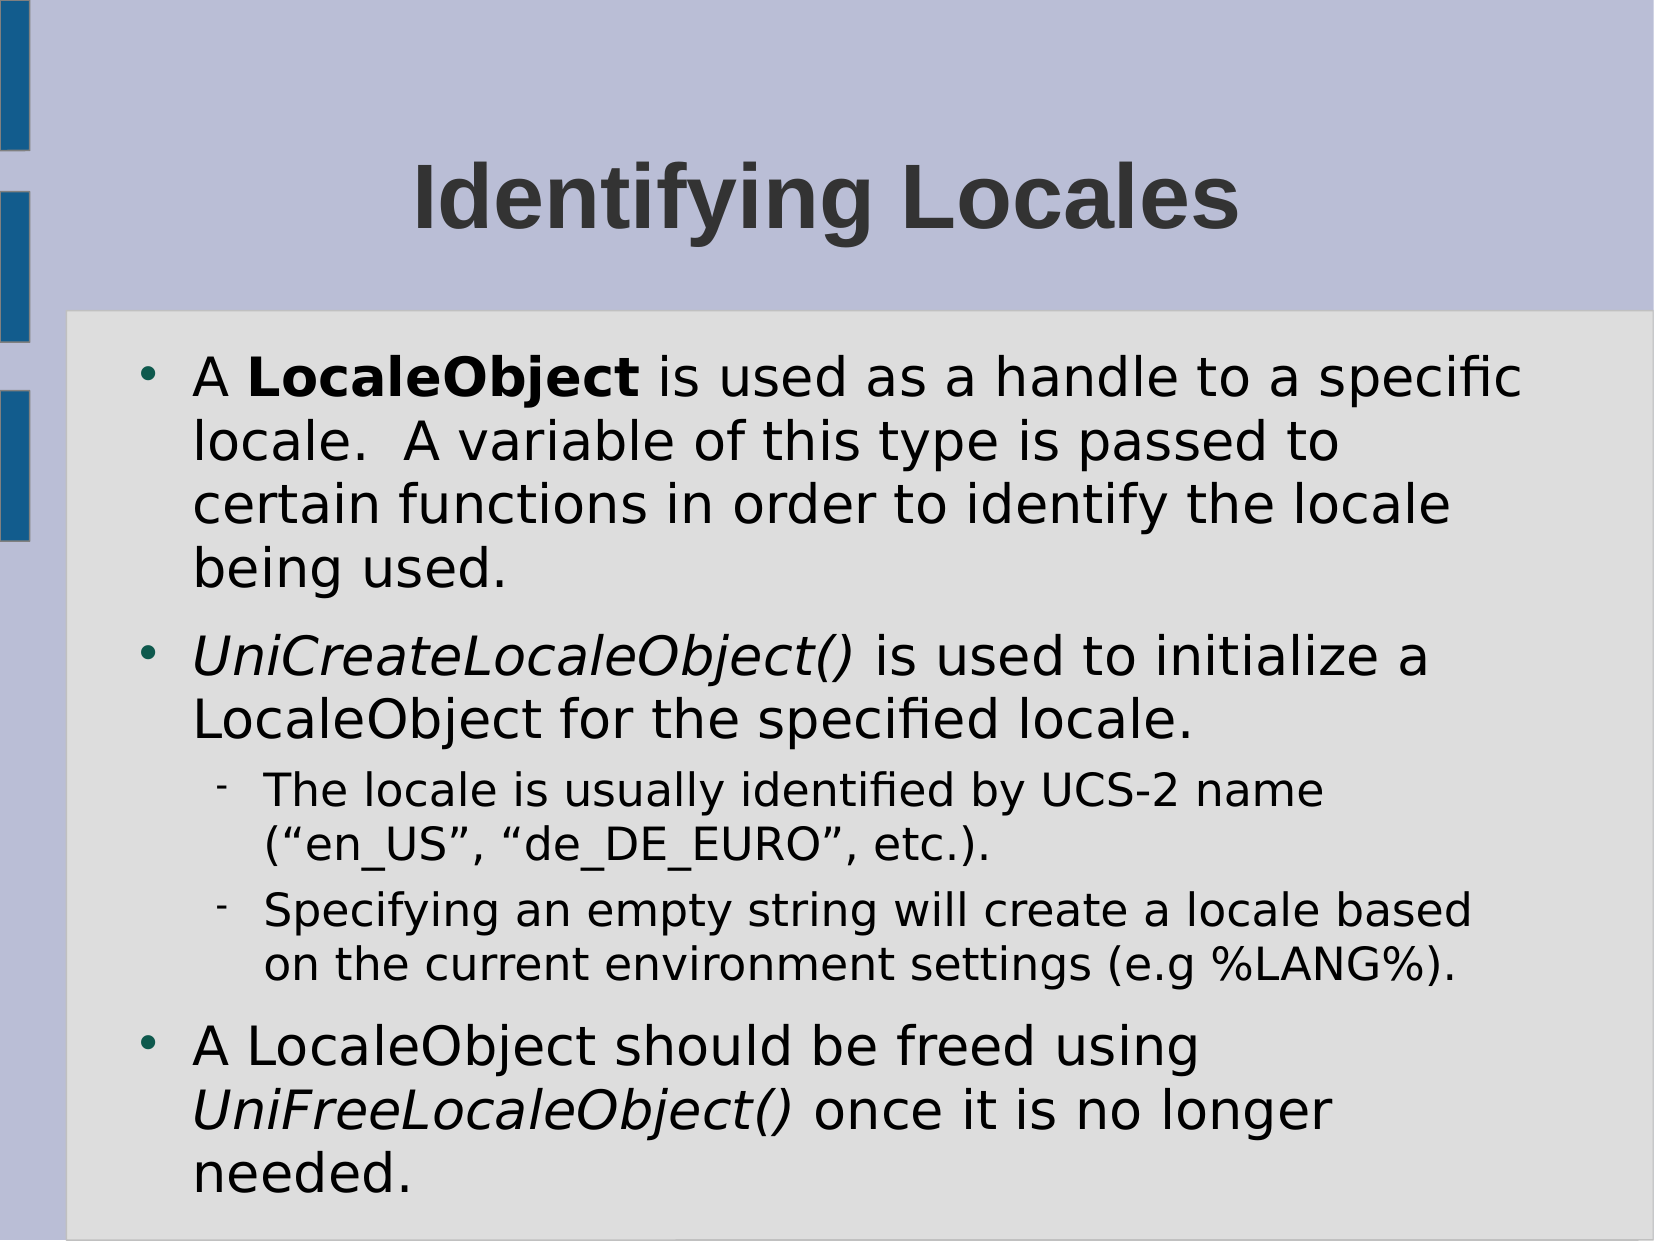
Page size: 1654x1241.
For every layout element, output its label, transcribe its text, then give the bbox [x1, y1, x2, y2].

title Identifying Locales [121, 91, 1534, 299]
list A LocaleObject is used as a handle to a specific locale. A variable of this type is passed to certain functions in order to identify the locale being used. UniCreateLocaleObject() is used to initialize a LocaleObject for the specified locale. The locale is usually identified by UCS-2 name (“en_US”, “de_DE_EURO”, etc.). Specifying an empty string will create a locale based on the current environment settings (e.g %LANG%). A LocaleObject should be freed using UniFreeLocaleObject() once it is no longer needed. [121, 344, 1534, 1196]
